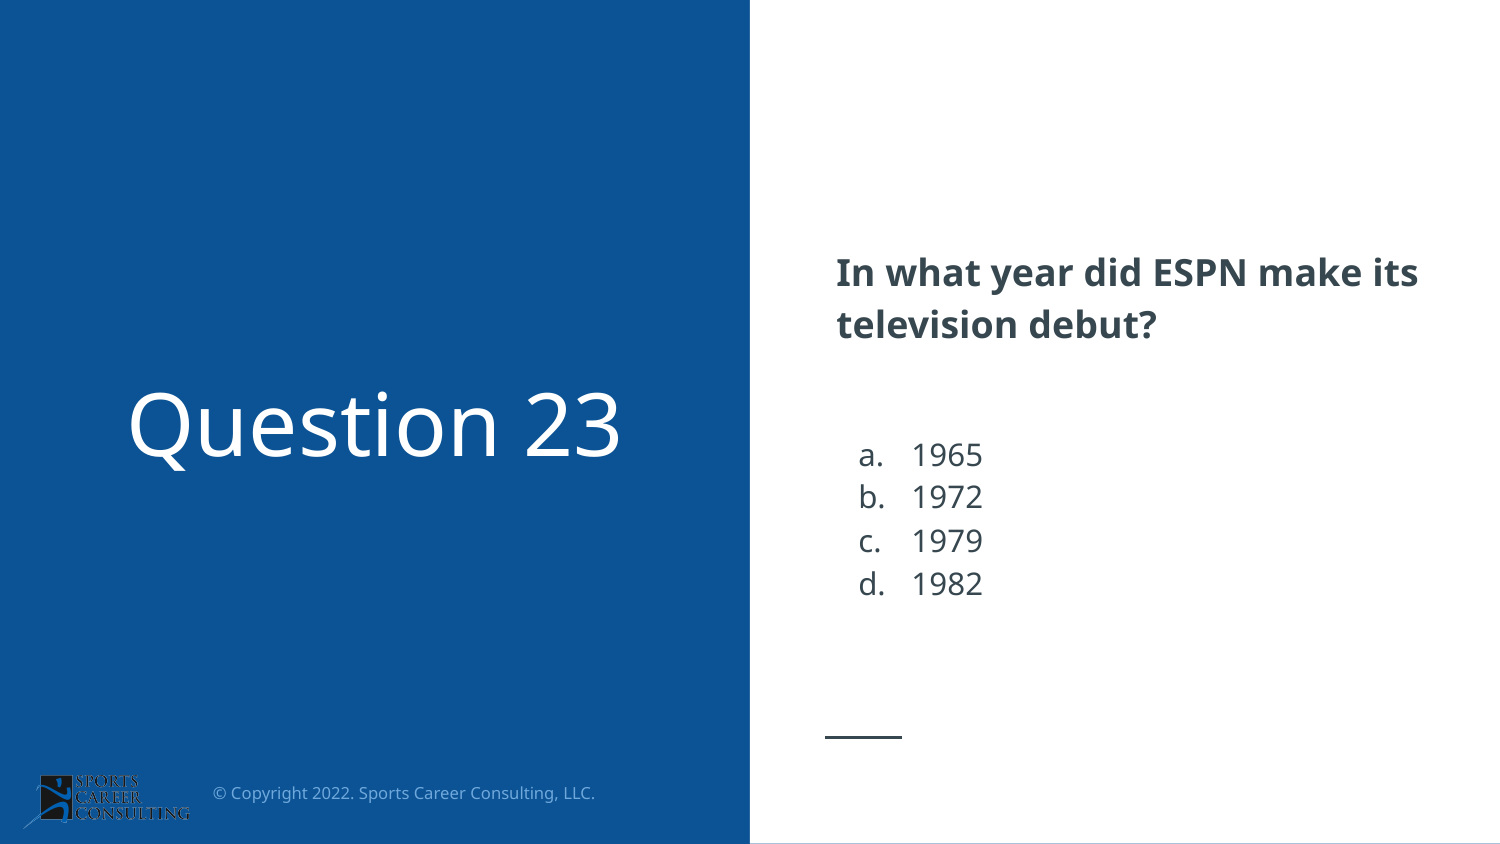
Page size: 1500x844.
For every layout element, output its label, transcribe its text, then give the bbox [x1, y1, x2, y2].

title Question 23 [43, 298, 708, 546]
text_box © Copyright 2022. Sports Career Consulting, LLC. [197, 767, 750, 838]
list In what year did ESPN make its television debut? 1965 1972 1979 1982 [821, 118, 1466, 725]
picture [22, 774, 190, 829]
